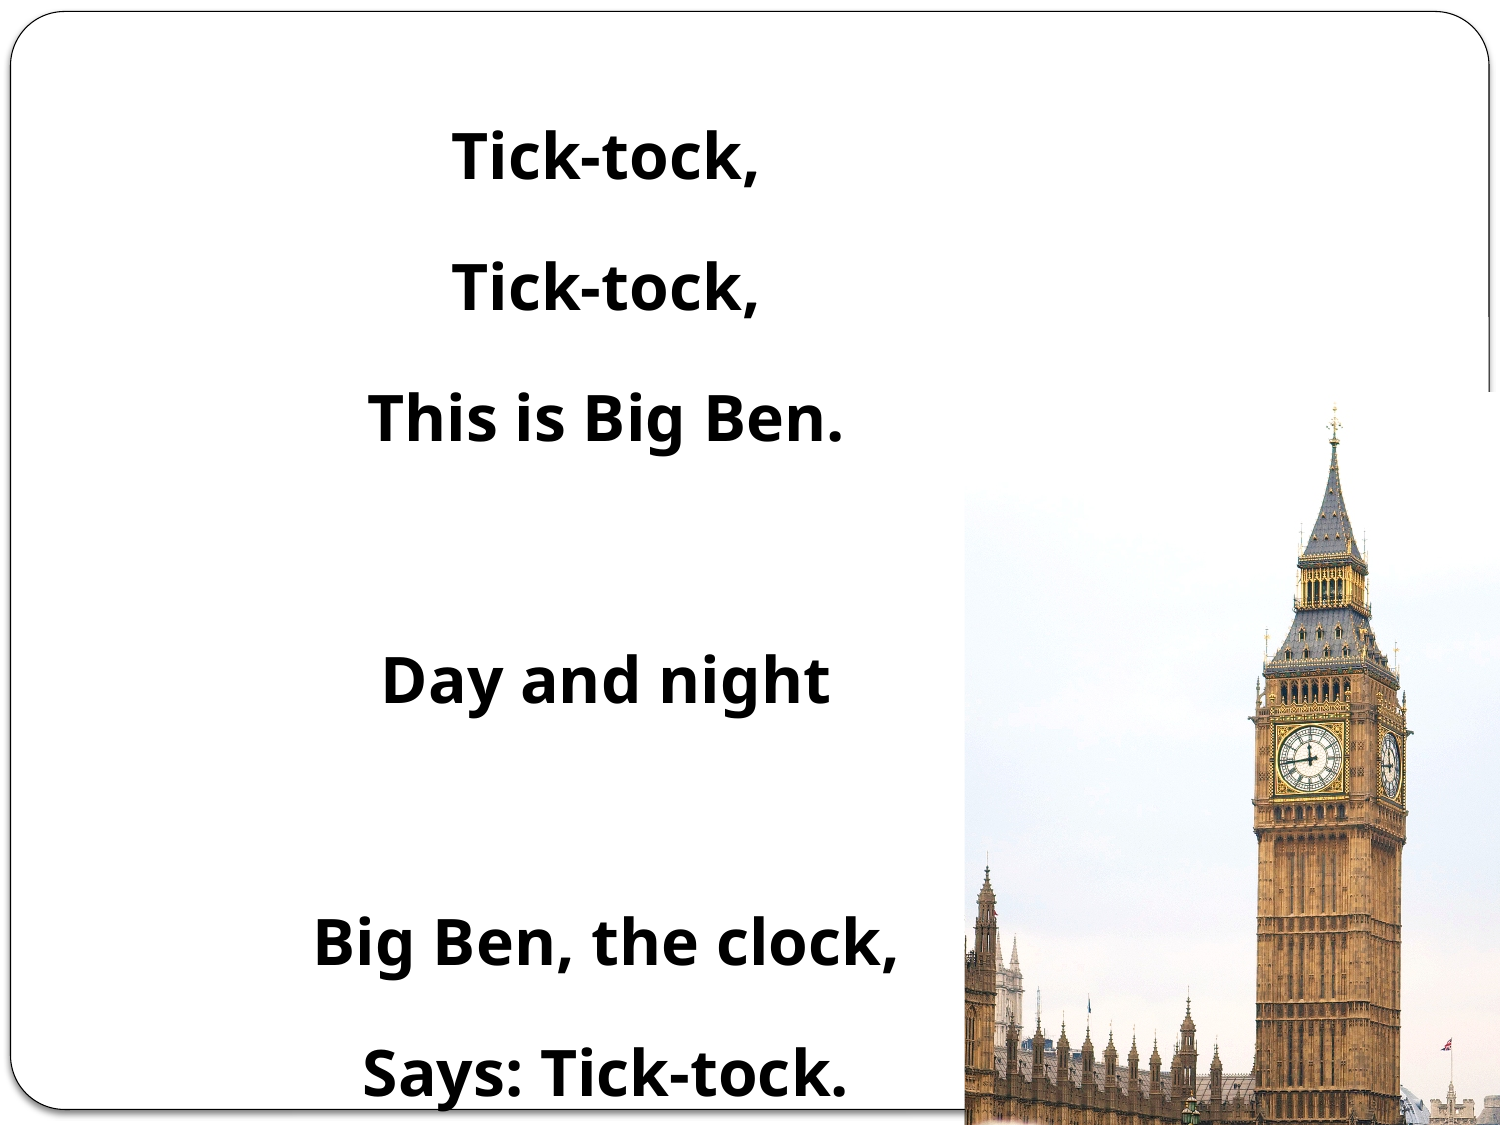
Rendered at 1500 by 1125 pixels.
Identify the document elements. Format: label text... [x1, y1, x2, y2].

list Tick-tock, Tick-tock, This is Big Ben. Day and night Big Ben, the clock, Says: Tick-tock. [150, 54, 1022, 1125]
picture [964, 392, 1500, 1125]
